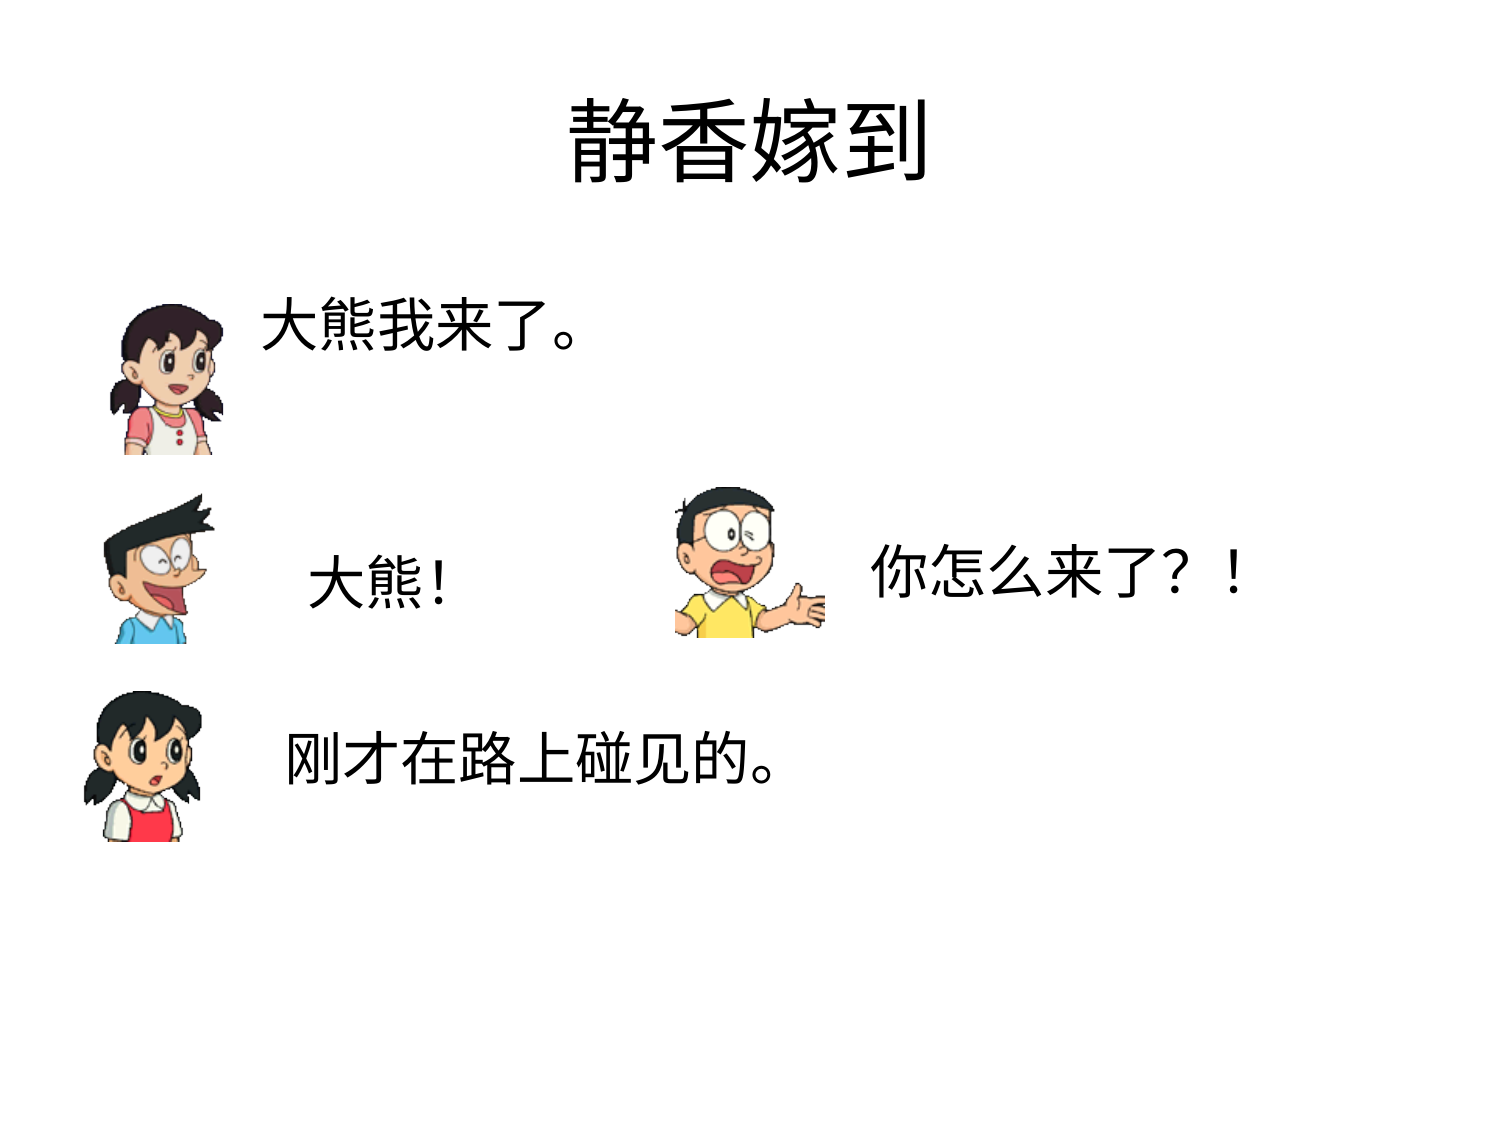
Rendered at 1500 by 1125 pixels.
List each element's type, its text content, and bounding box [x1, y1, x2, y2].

title 静香嫁到 [75, 45, 1425, 233]
picture [674, 487, 826, 638]
text_box 大熊我来了。 [246, 281, 996, 366]
text_box 大熊！ [292, 539, 481, 624]
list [93, 304, 244, 455]
picture [70, 691, 221, 842]
text_box 你怎么来了？！ [855, 527, 1313, 613]
picture [81, 491, 237, 644]
text_box 刚才在路上碰见的。 [269, 714, 1172, 800]
